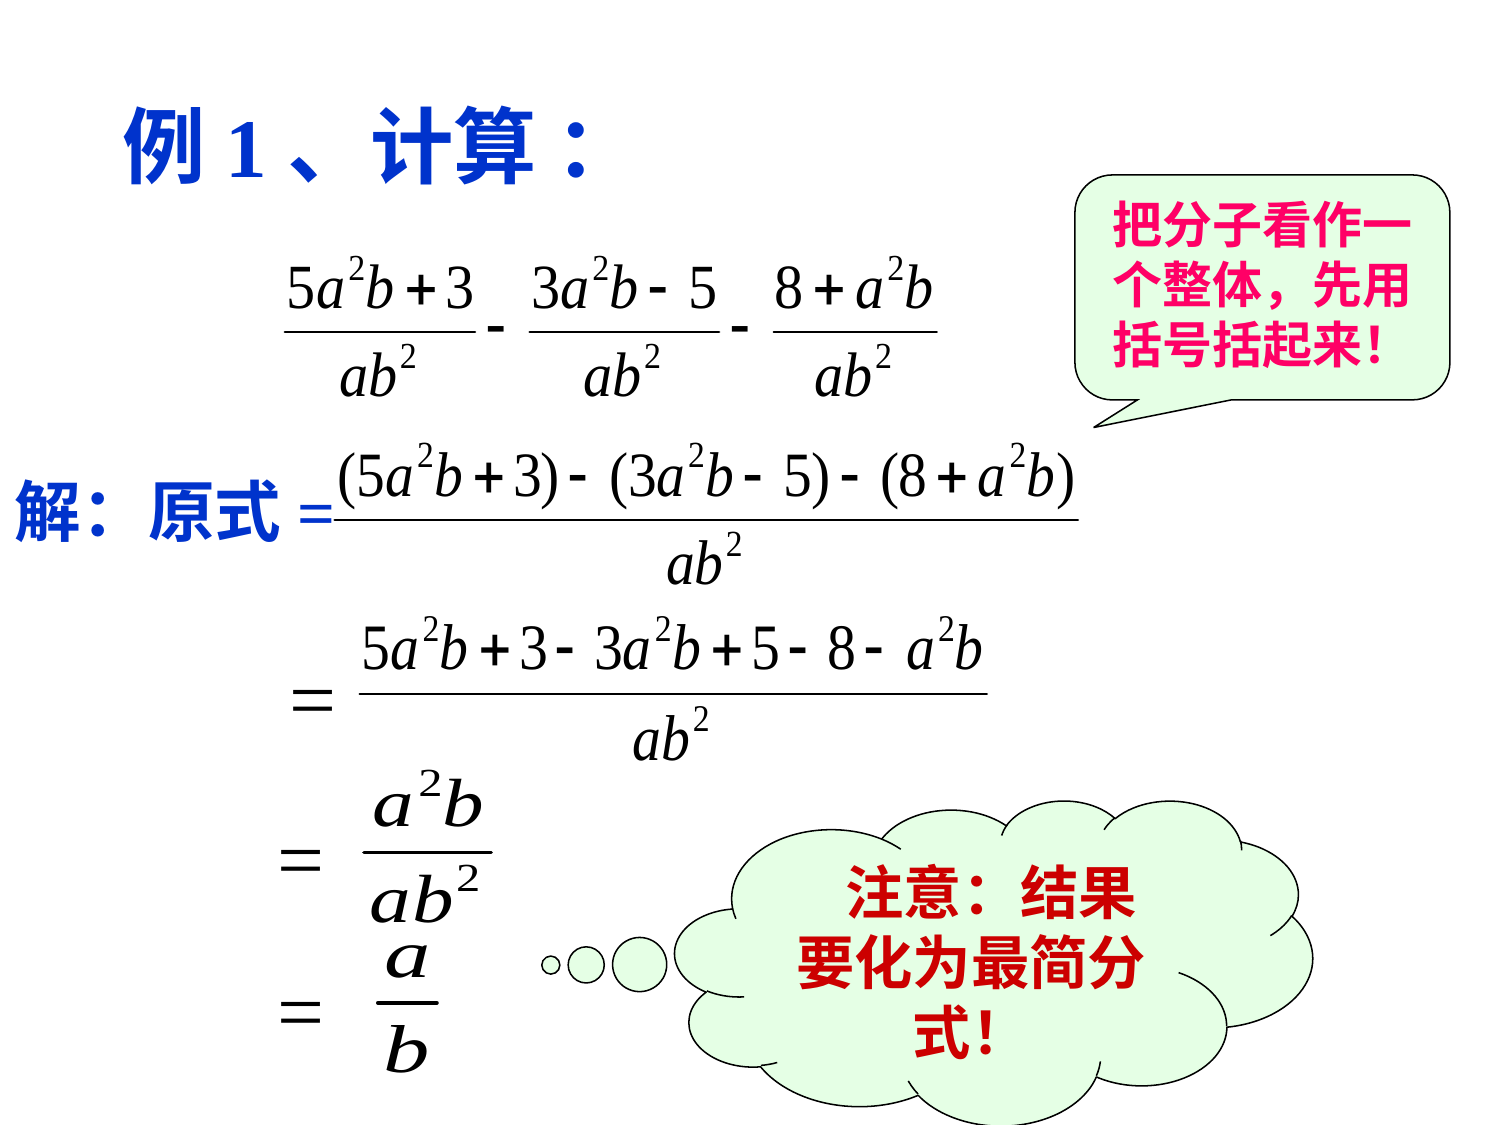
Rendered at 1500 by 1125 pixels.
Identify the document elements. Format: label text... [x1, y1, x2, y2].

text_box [274, 237, 951, 411]
text_box = [274, 637, 344, 753]
text_box 例1、计算 ： [45, 86, 720, 202]
text_box 注意：结果要化为最简分式！ [568, 946, 605, 983]
text_box 注意：结果要化为最简分式！ [674, 801, 1313, 1125]
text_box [362, 912, 456, 1088]
text_box = [262, 797, 344, 913]
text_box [349, 749, 510, 938]
text_box 把分子看作一个整体，先用括号括起来！ [1074, 174, 1450, 428]
text_box = [262, 950, 350, 1065]
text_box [349, 596, 1001, 776]
text_box 注意：结果要化为最简分式！ [541, 956, 560, 975]
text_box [324, 424, 1088, 599]
text_box 注意：结果要化为最简分式！ [612, 937, 667, 992]
text_box 解：原式= [0, 462, 319, 558]
